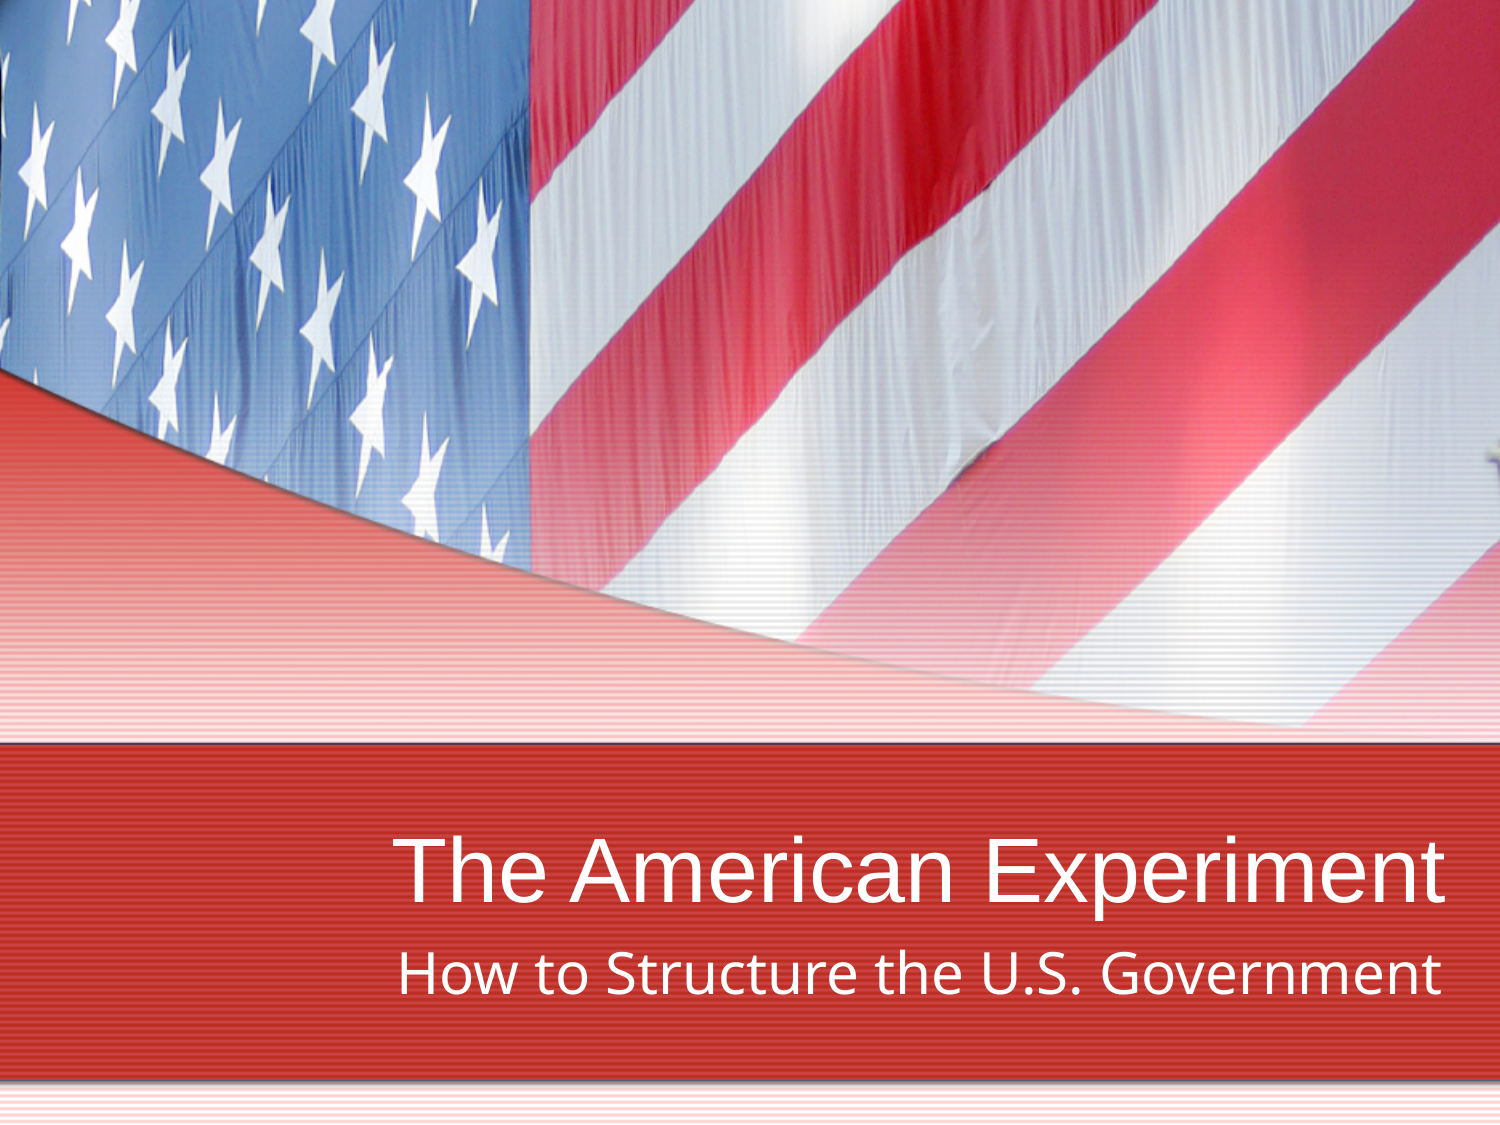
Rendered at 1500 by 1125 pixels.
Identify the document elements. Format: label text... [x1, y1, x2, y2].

title The American Experiment [0, 762, 1463, 929]
subtitle How to Structure the U.S. Government [218, 928, 1458, 1083]
picture [0, 0, 1500, 1125]
